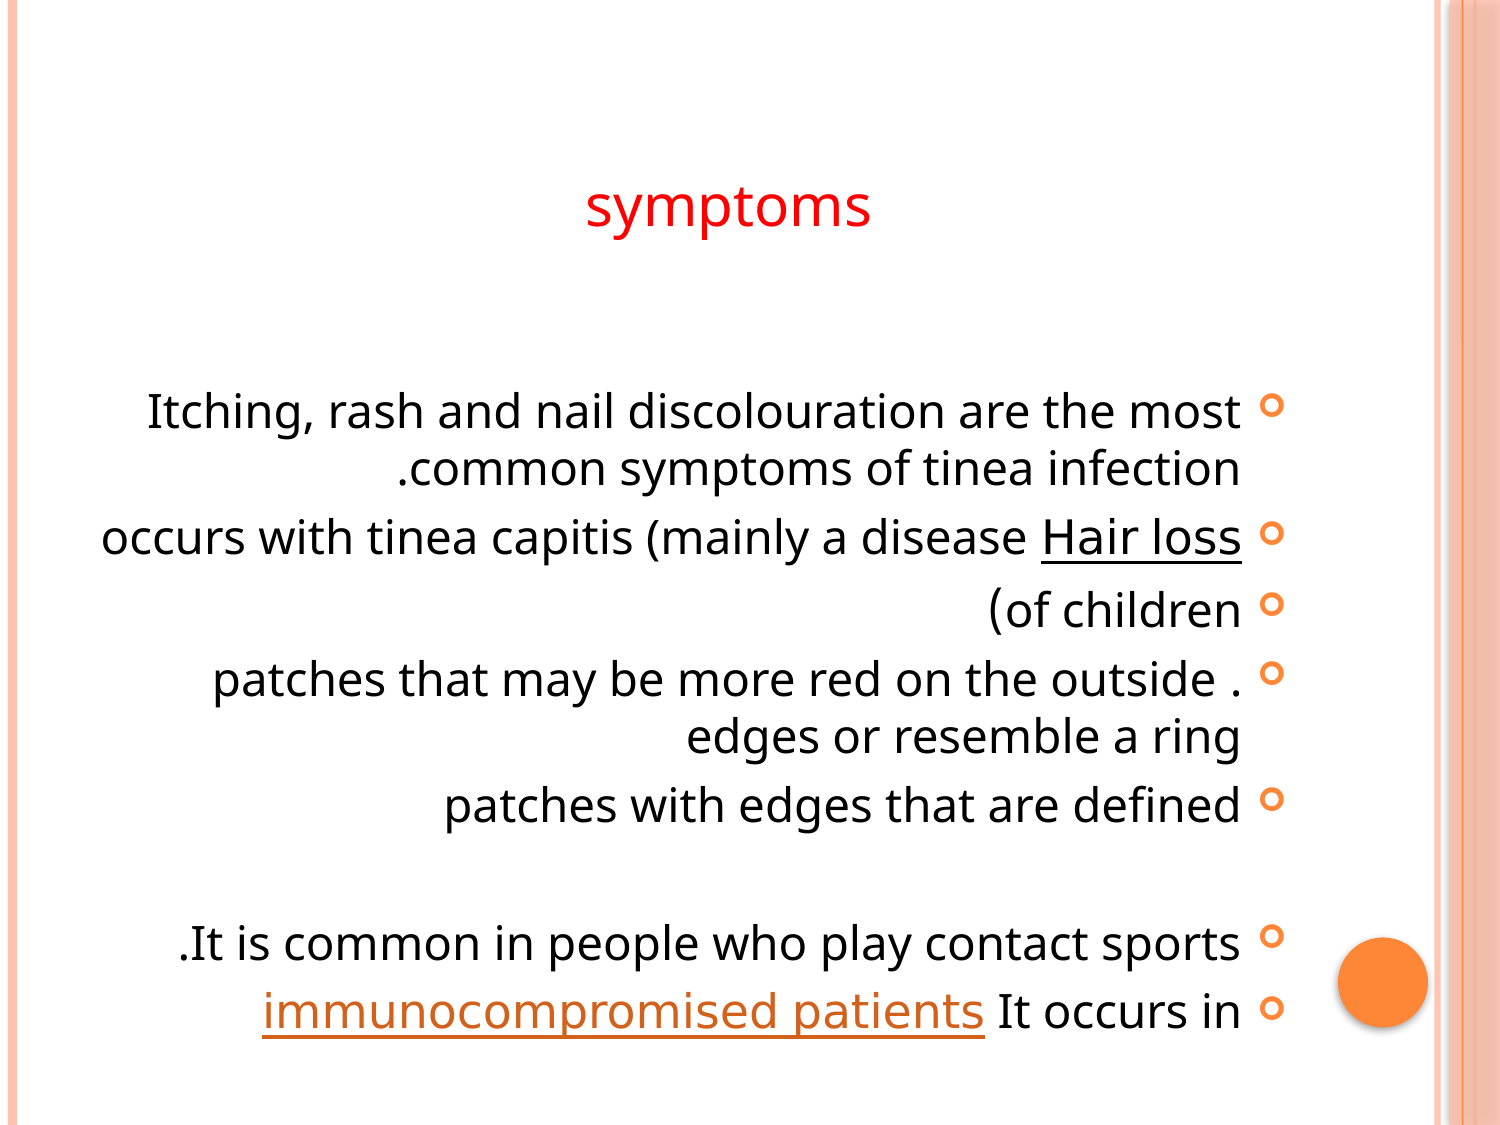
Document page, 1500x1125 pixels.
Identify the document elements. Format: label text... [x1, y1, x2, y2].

text_box symptoms [561, 160, 887, 246]
list Itching, rash and nail discolouration are the most common symptoms of tinea infection. Hair loss occurs with tinea capitis (mainly a disease of children) . patches that may be more red on the outside edges or resemble a ring patches with edges that are defined It is common in people who play contact sports. It occurs in immunocompromised patients [75, 373, 1300, 1062]
